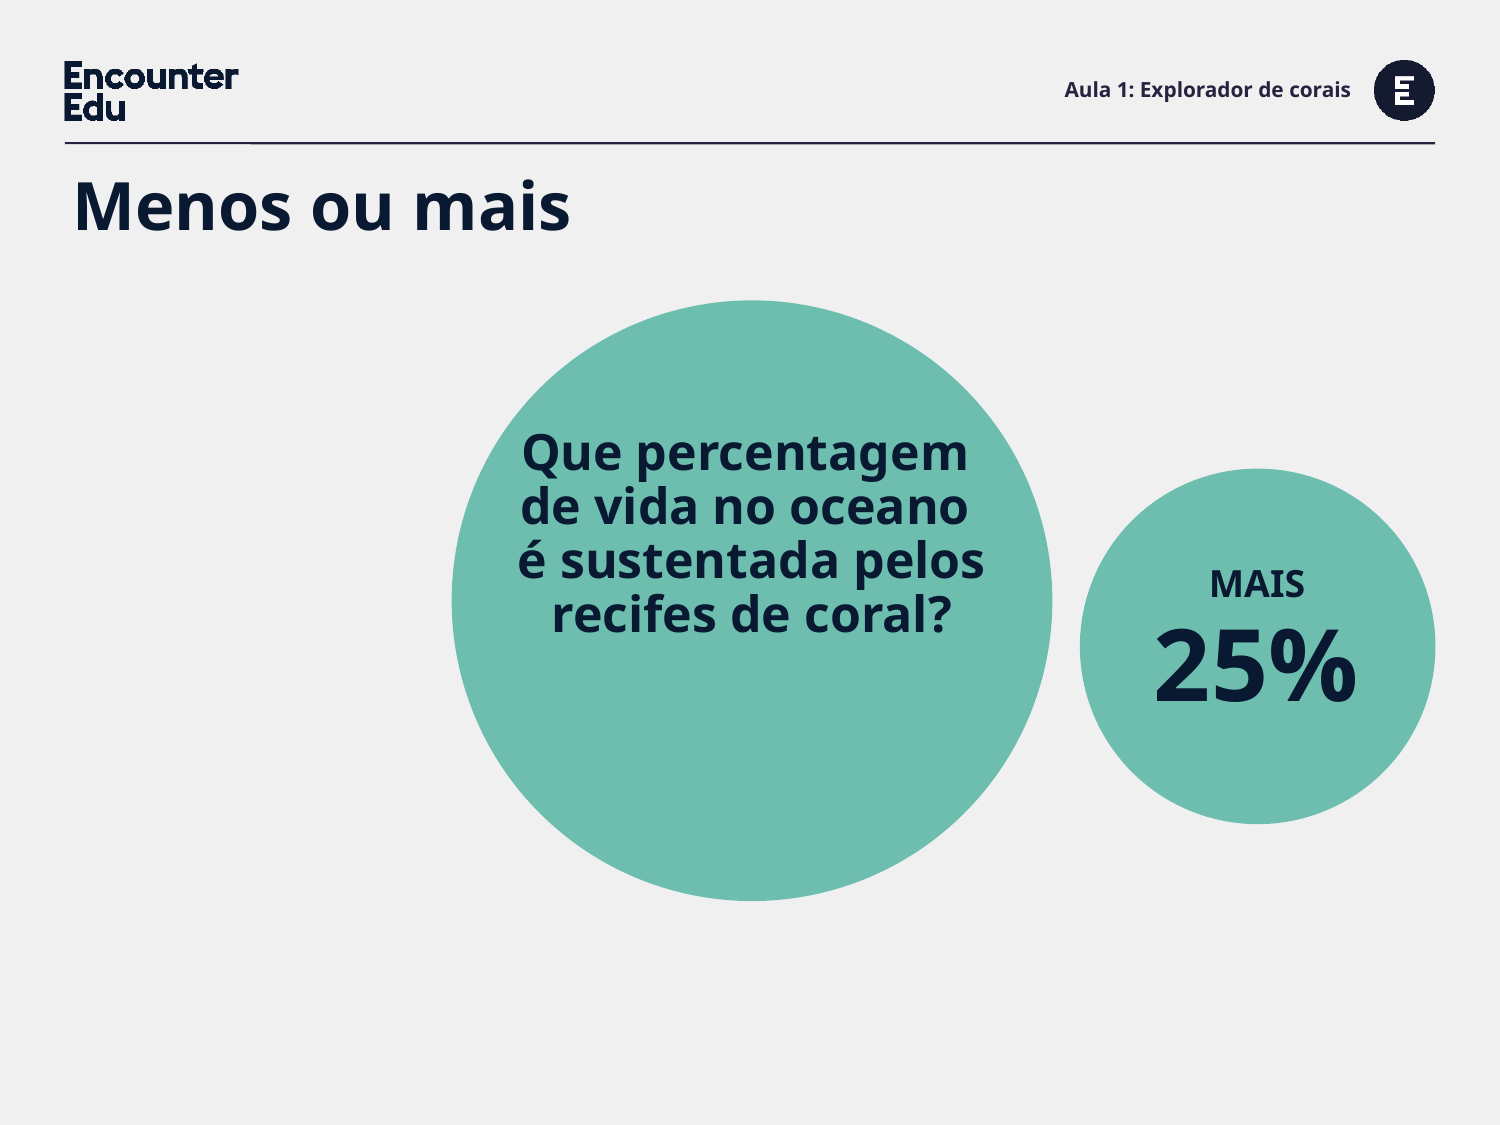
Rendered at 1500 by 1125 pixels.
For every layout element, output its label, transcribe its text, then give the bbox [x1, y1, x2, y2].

picture [1372, 58, 1436, 122]
title Aula 1: Explorador de corais [749, 67, 1359, 114]
list 25% [1097, 655, 1415, 790]
list Que percentagem de vida no oceano é sustentada pelos recifes de coral? [482, 419, 1021, 602]
text_box MAIS [1079, 516, 1435, 655]
text_box Menos ou mais [64, 156, 587, 252]
picture [60, 59, 243, 122]
